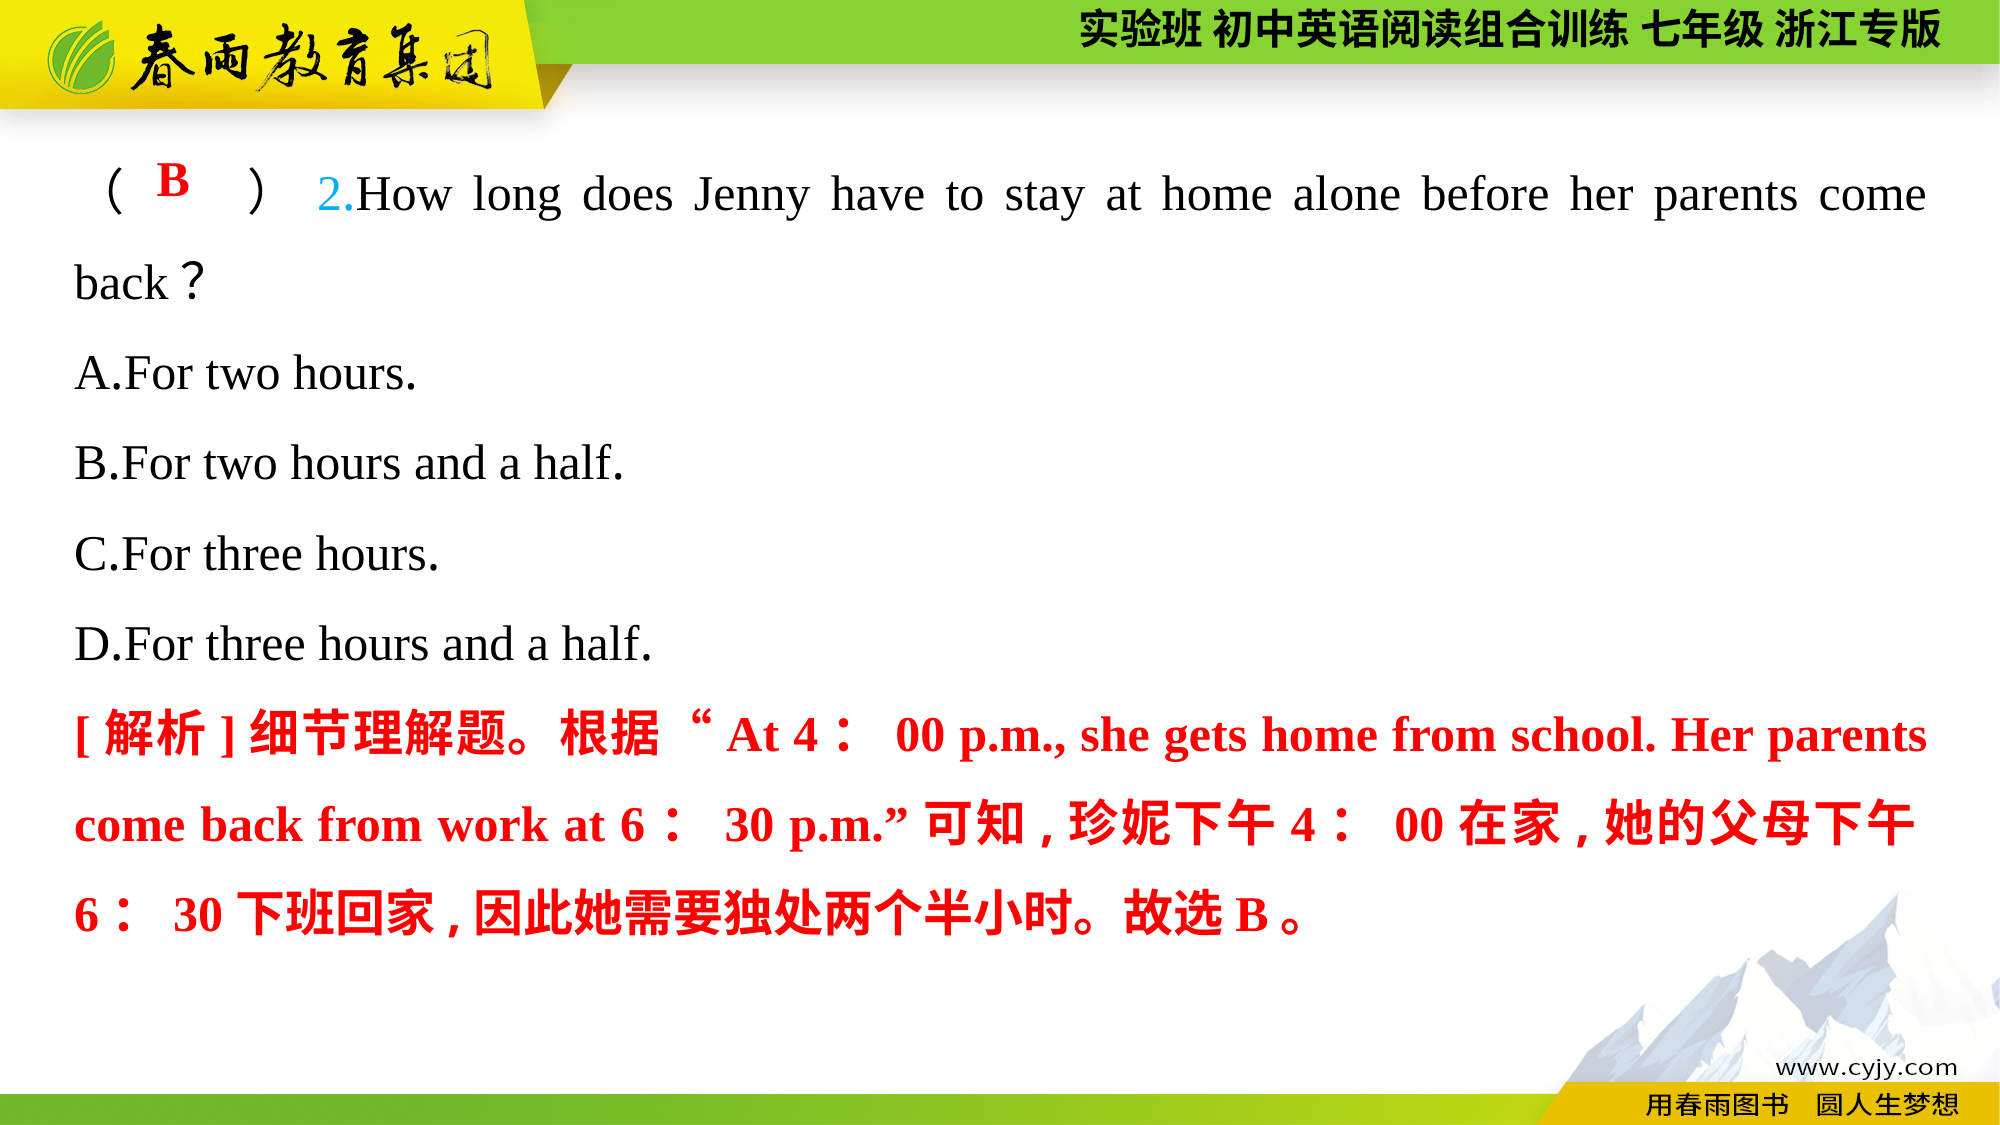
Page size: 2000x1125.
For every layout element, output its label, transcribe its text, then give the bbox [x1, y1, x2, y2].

picture [0, 0, 2000, 1125]
text_box [解析]细节理解题。根据“At 4：00 p.m., she gets home from school. Her parents come back from work at 6：30 p.m.”可知,珍妮下午4：00在家,她的父母下午6：30下班回家,因此她需要独处两个半小时。故选B。 [59, 664, 1944, 950]
text_box B [141, 139, 205, 214]
list （ ）2.How long does Jenny have to stay at home alone before her parents come back？ A.For two hours. B.For two hours and a half. C.For three hours. D.For three hours and a half. [59, 122, 1944, 664]
